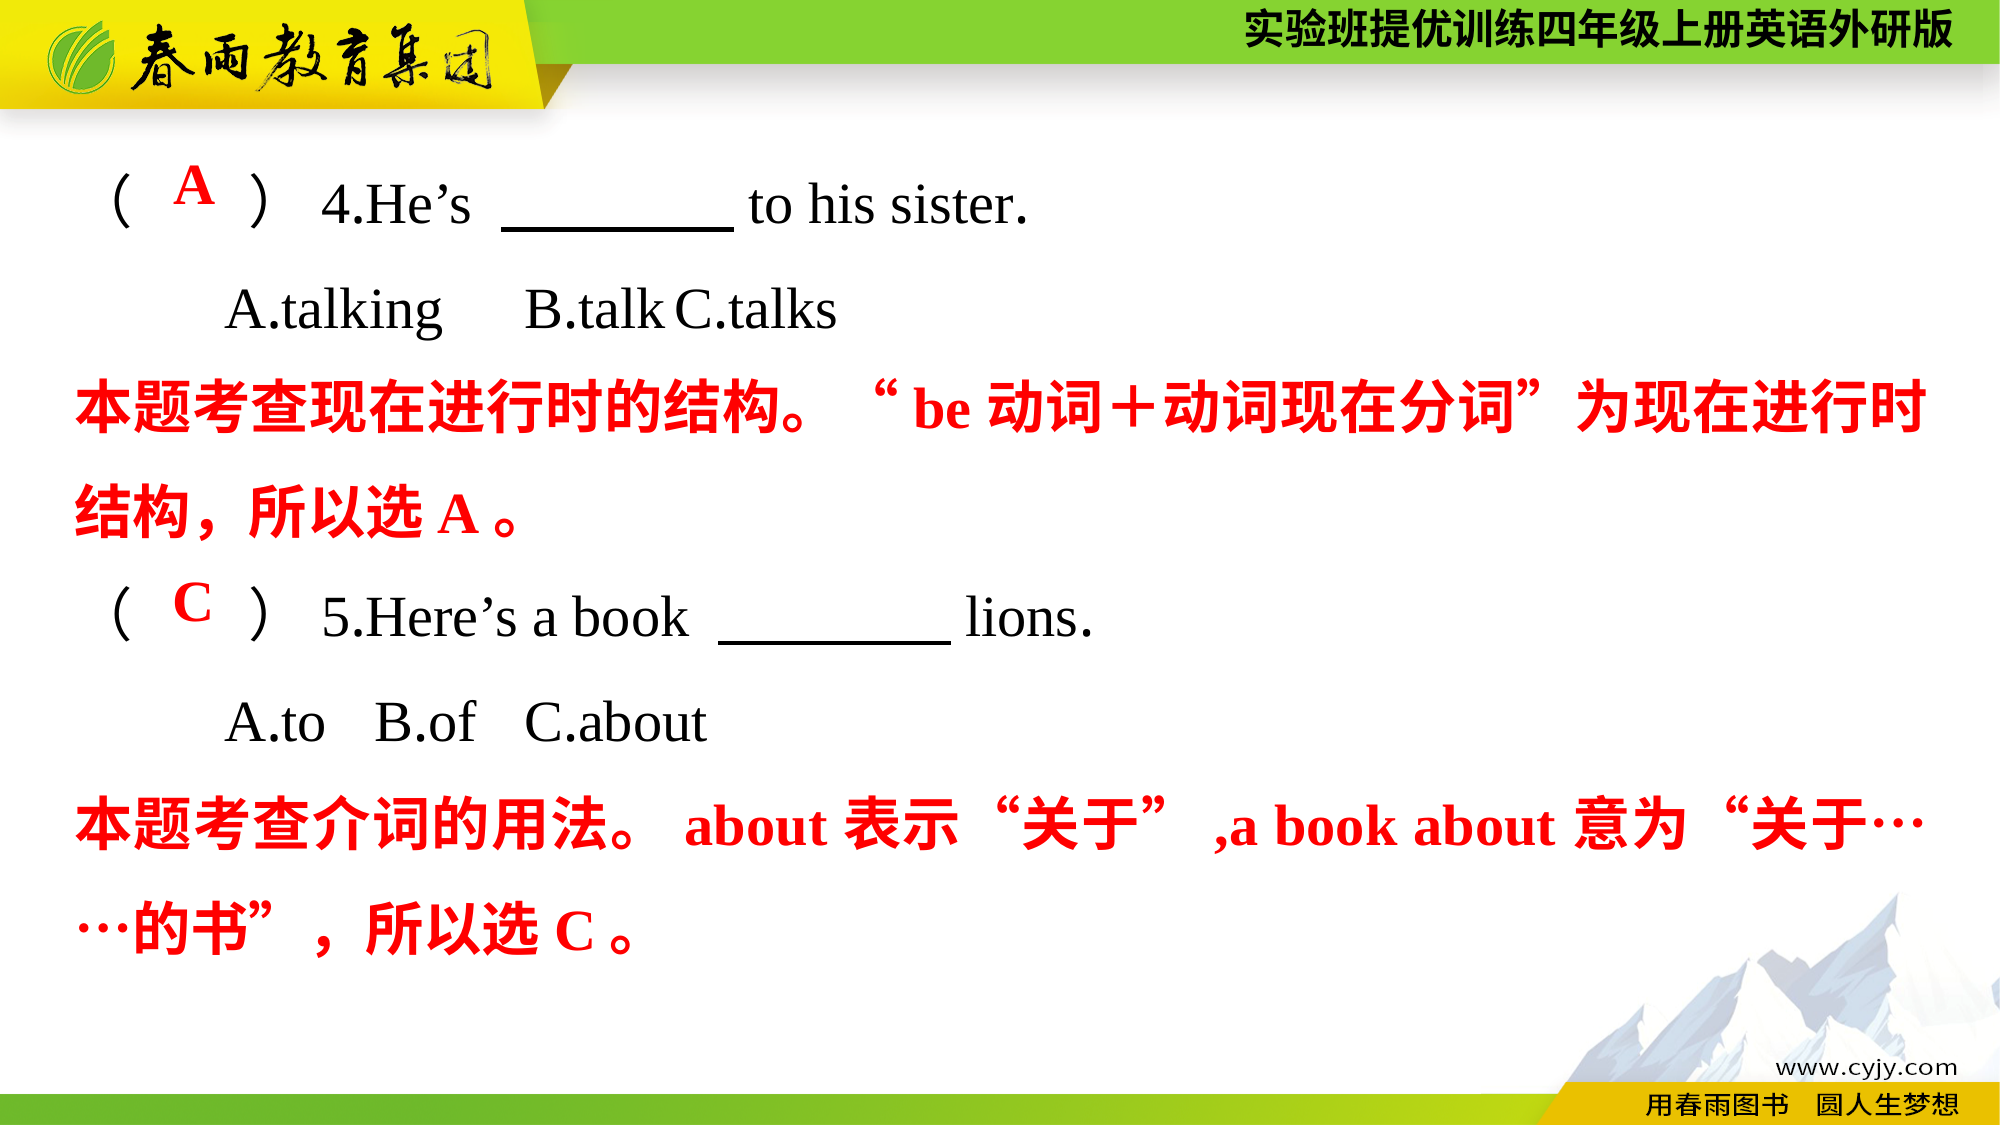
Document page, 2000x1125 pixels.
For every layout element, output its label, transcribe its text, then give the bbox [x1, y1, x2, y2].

text_box C [157, 555, 230, 640]
text_box A [158, 139, 231, 224]
text_box （ ）5.Here’s a book lions. A.to B.of C.about [59, 535, 1944, 744]
list （ ）4.He’s to his sister. A.talking B.talk C.talks [59, 122, 1944, 327]
text_box 本题考查现在进行时的结构。“be动词＋动词现在分词”为现在进行时结构，所以选A。 [59, 327, 1944, 535]
picture [0, 0, 2000, 1125]
text_box 本题考查介词的用法。about表示“关于”,a book about意为“关于……的书”，所以选C。 [59, 744, 1944, 969]
